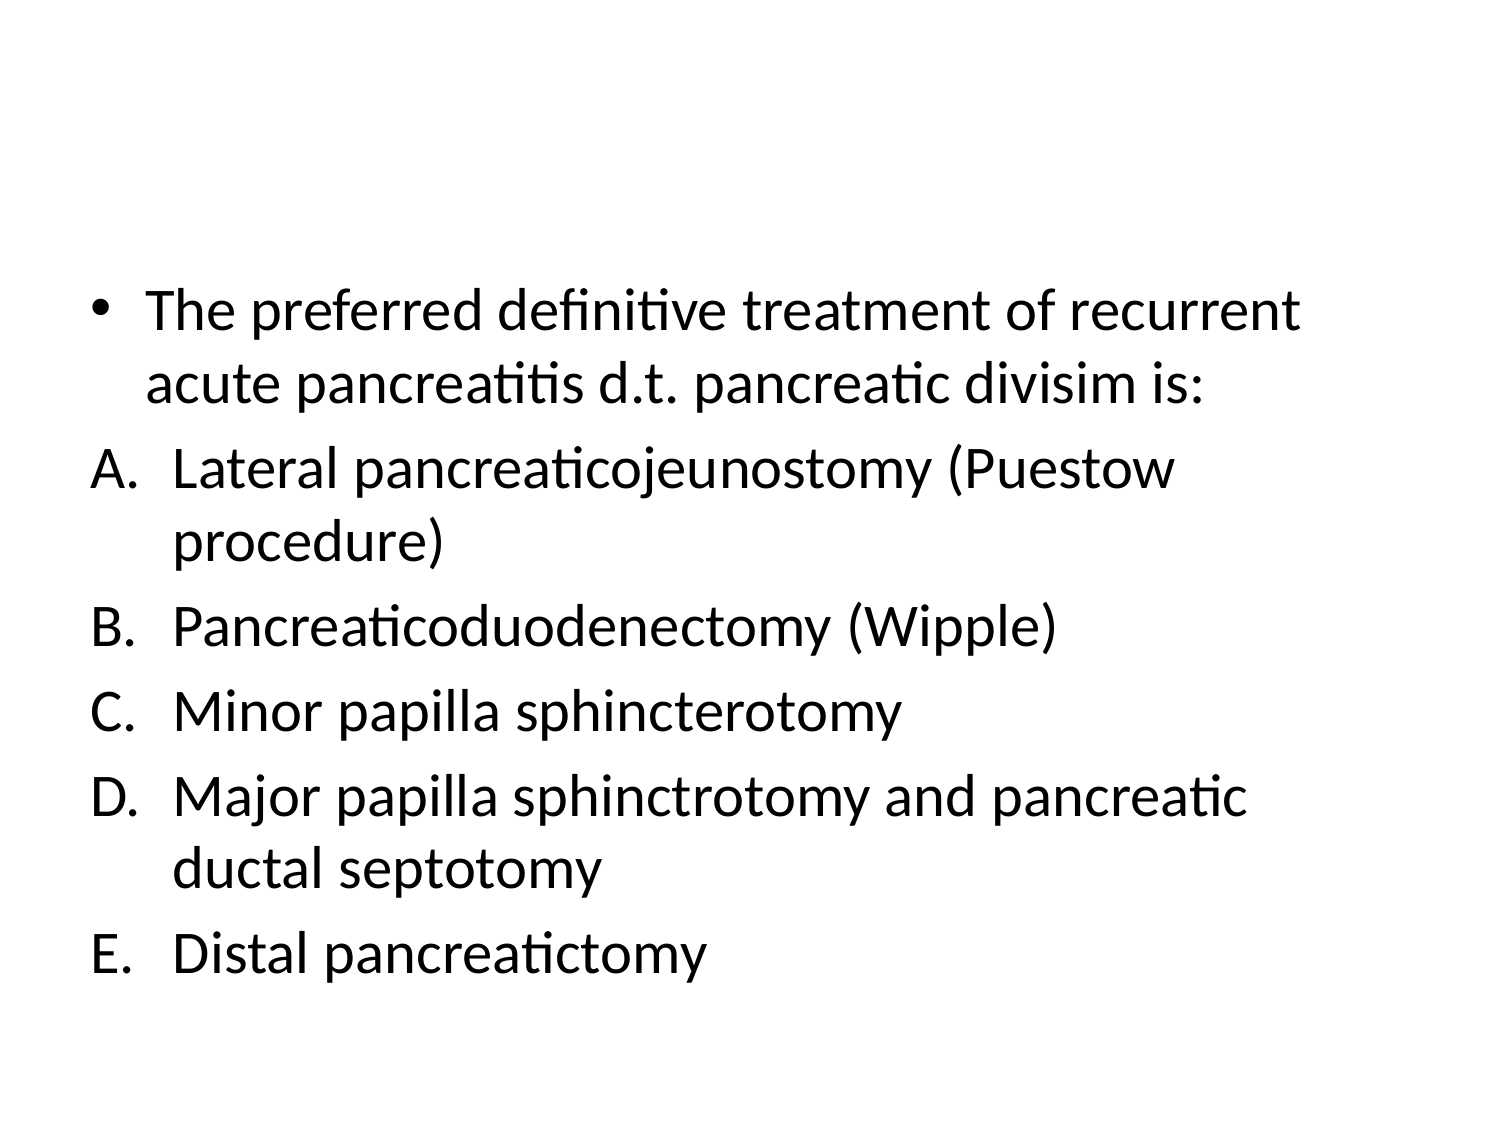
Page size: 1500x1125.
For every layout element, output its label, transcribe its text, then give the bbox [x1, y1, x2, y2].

list The preferred definitive treatment of recurrent acute pancreatitis d.t. pancreatic divisim is: Lateral pancreaticojeunostomy (Puestow procedure) Pancreaticoduodenectomy (Wipple) Minor papilla sphincterotomy Major papilla sphinctrotomy and pancreatic ductal septotomy Distal pancreatictomy [75, 262, 1425, 1005]
